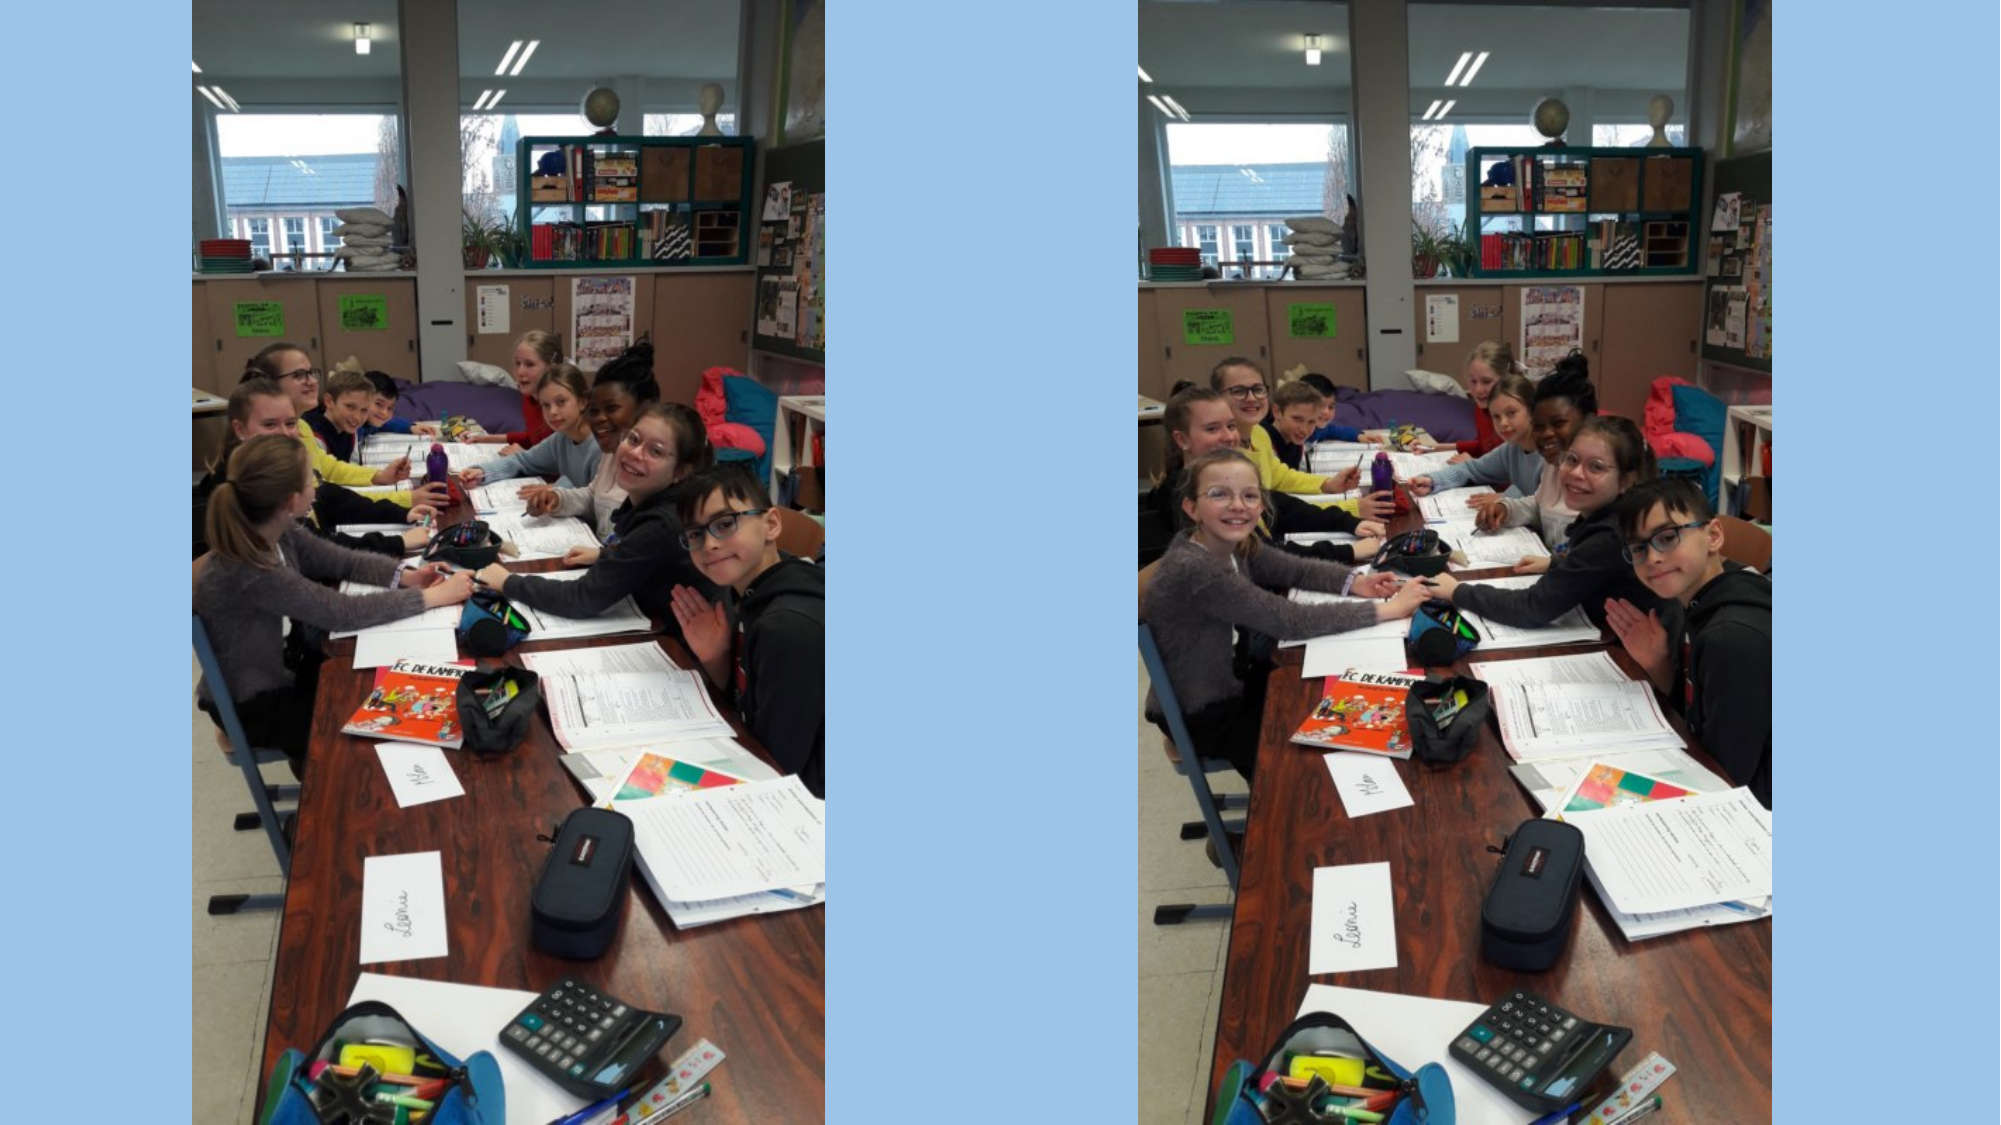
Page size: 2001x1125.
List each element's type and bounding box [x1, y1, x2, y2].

picture [191, 0, 825, 1125]
picture [1138, 0, 1772, 1125]
